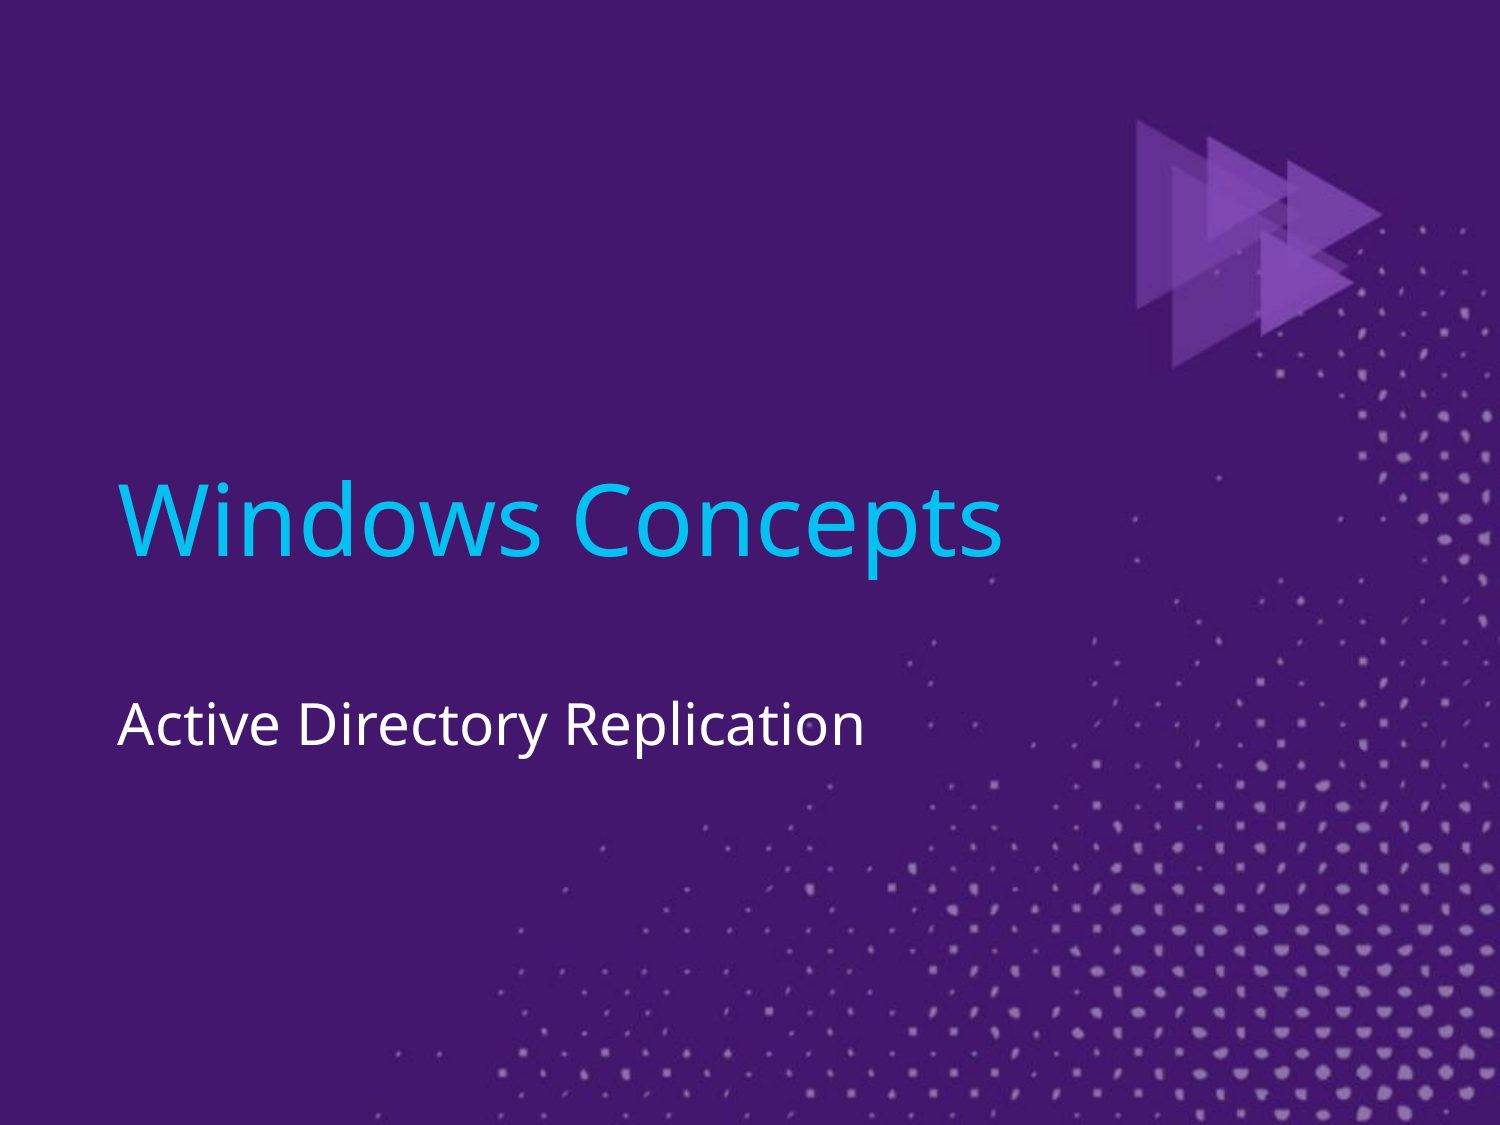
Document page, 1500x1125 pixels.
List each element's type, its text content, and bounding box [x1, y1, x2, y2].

picture [0, 0, 1500, 1125]
title Windows Concepts [102, 398, 1251, 649]
subtitle Active Directory Replication [102, 687, 1251, 764]
